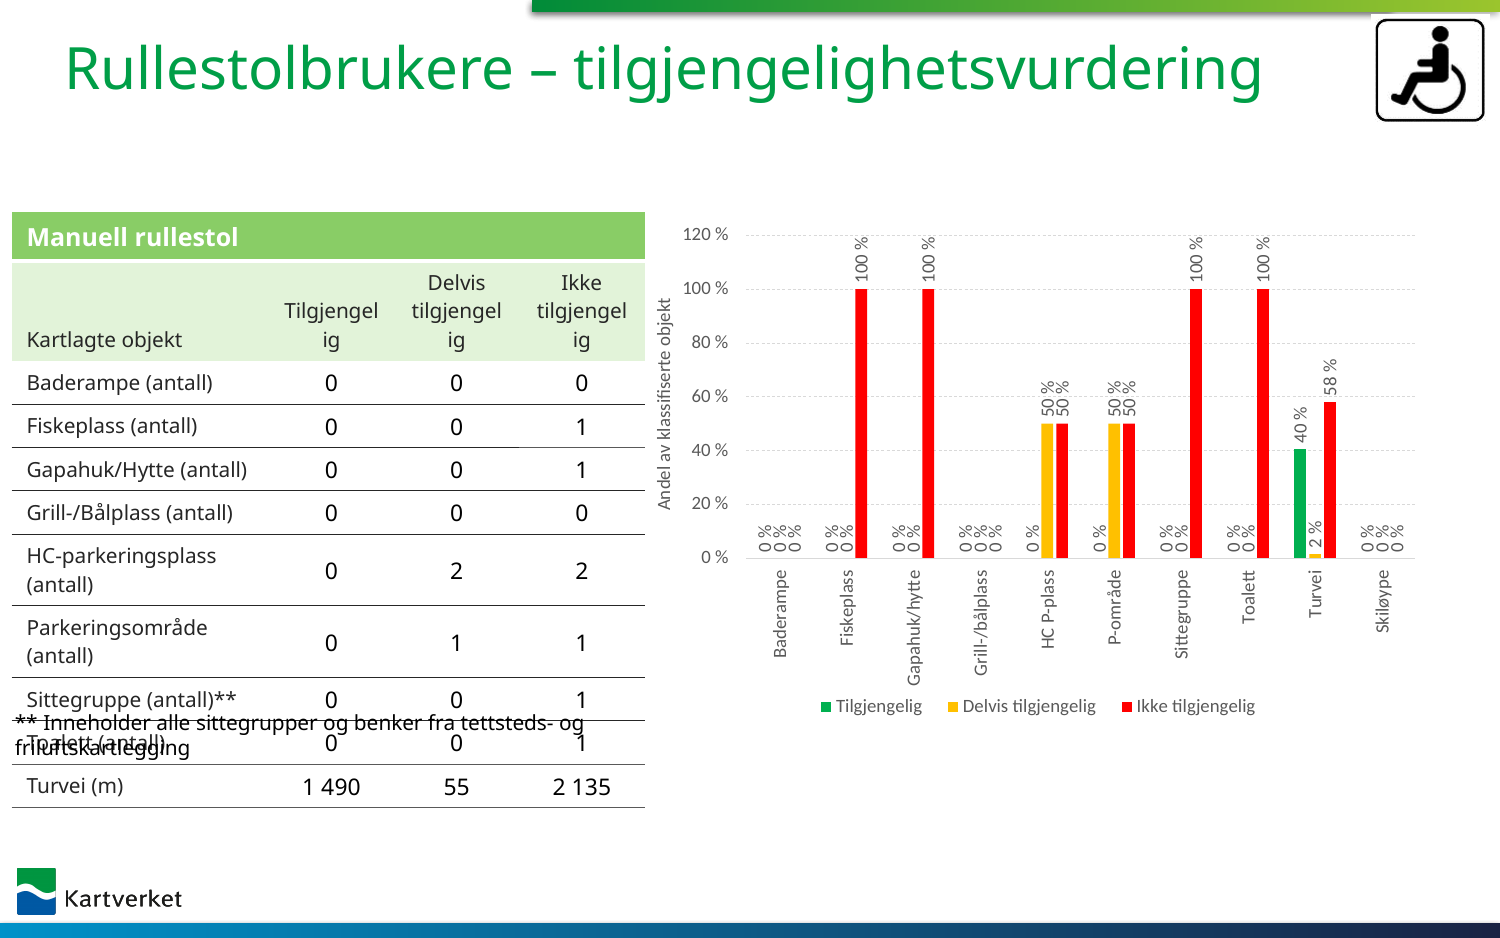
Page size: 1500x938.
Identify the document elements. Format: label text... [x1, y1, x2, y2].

table_cell 0 [519, 491, 638, 534]
table_cell 1 [519, 405, 638, 447]
table_cell 1 [394, 606, 519, 677]
table_cell Baderampe (antall) [12, 361, 269, 404]
table_cell 0 [269, 361, 394, 404]
table_cell Delvis tilgjengelig [394, 263, 519, 361]
table_cell 0 [519, 361, 638, 404]
table_cell 0 [269, 405, 394, 447]
table_cell 0 [269, 535, 394, 605]
picture [643, 218, 1427, 728]
table_cell 2 [519, 535, 638, 605]
picture [1371, 13, 1491, 127]
table_cell 1 [519, 606, 638, 677]
table_cell 0 [269, 606, 394, 677]
table_cell 0 [394, 491, 519, 534]
text_box Rullestolbrukere – tilgjengelighetsvurdering [49, 12, 1372, 109]
table_cell Tilgjengelig [269, 263, 394, 361]
table_cell 0 [269, 448, 394, 490]
table_cell 1 [519, 448, 638, 490]
table_cell Parkeringsområde (antall) [12, 606, 269, 677]
table_cell Gapahuk/Hytte (antall) [12, 448, 269, 490]
table_cell Turvei (m) [12, 768, 269, 807]
table_cell Grill-/Bålplass (antall) [12, 491, 269, 534]
table_cell Kartlagte objekt [12, 263, 269, 361]
table_cell Fiskeplass (antall) [12, 405, 269, 447]
table_cell HC-parkeringsplass (antall) [12, 535, 269, 605]
table_cell 0 [394, 361, 519, 404]
table_cell 0 [394, 405, 519, 447]
table_cell 1 [519, 678, 638, 702]
text_box ** Inneholder alle sittegrupper og benker fra tettsteds- og friluftskartlegging [0, 702, 745, 768]
table_cell 55 [394, 768, 519, 807]
table_cell 0 [269, 678, 394, 702]
table_cell 2 [394, 535, 519, 605]
table_cell Ikke tilgjengelig [519, 263, 638, 361]
table_cell 2 135 [519, 768, 645, 807]
table_cell 1 490 [269, 768, 394, 807]
table_cell 0 [269, 491, 394, 534]
table_cell Sittegruppe (antall)** [12, 678, 269, 702]
table_header Manuell rullestol [12, 212, 645, 259]
table_cell 0 [394, 678, 519, 702]
table_cell 0 [394, 448, 519, 490]
